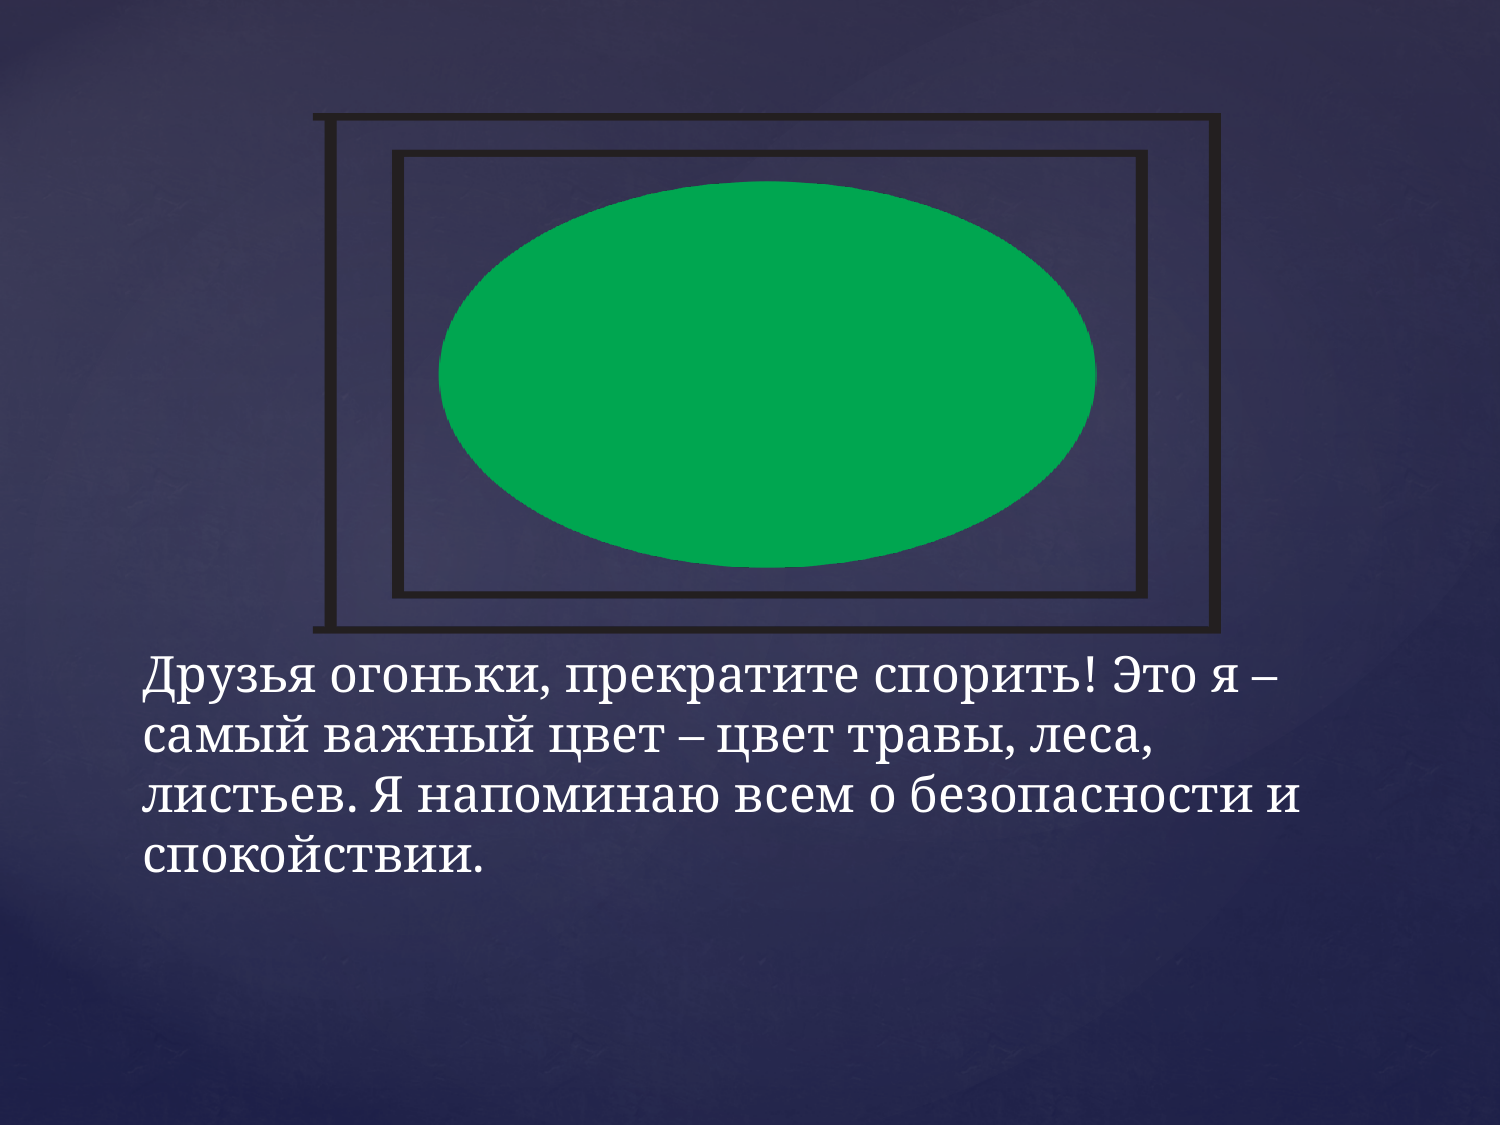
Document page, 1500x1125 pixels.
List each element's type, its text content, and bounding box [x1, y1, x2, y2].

title Друзья огоньки, прекратите спорить! Это я – самый важный цвет – цвет травы, леса, листьев. Я напоминаю всем о безопасности и спокойствии. [127, 692, 1365, 950]
picture [312, 113, 1223, 634]
